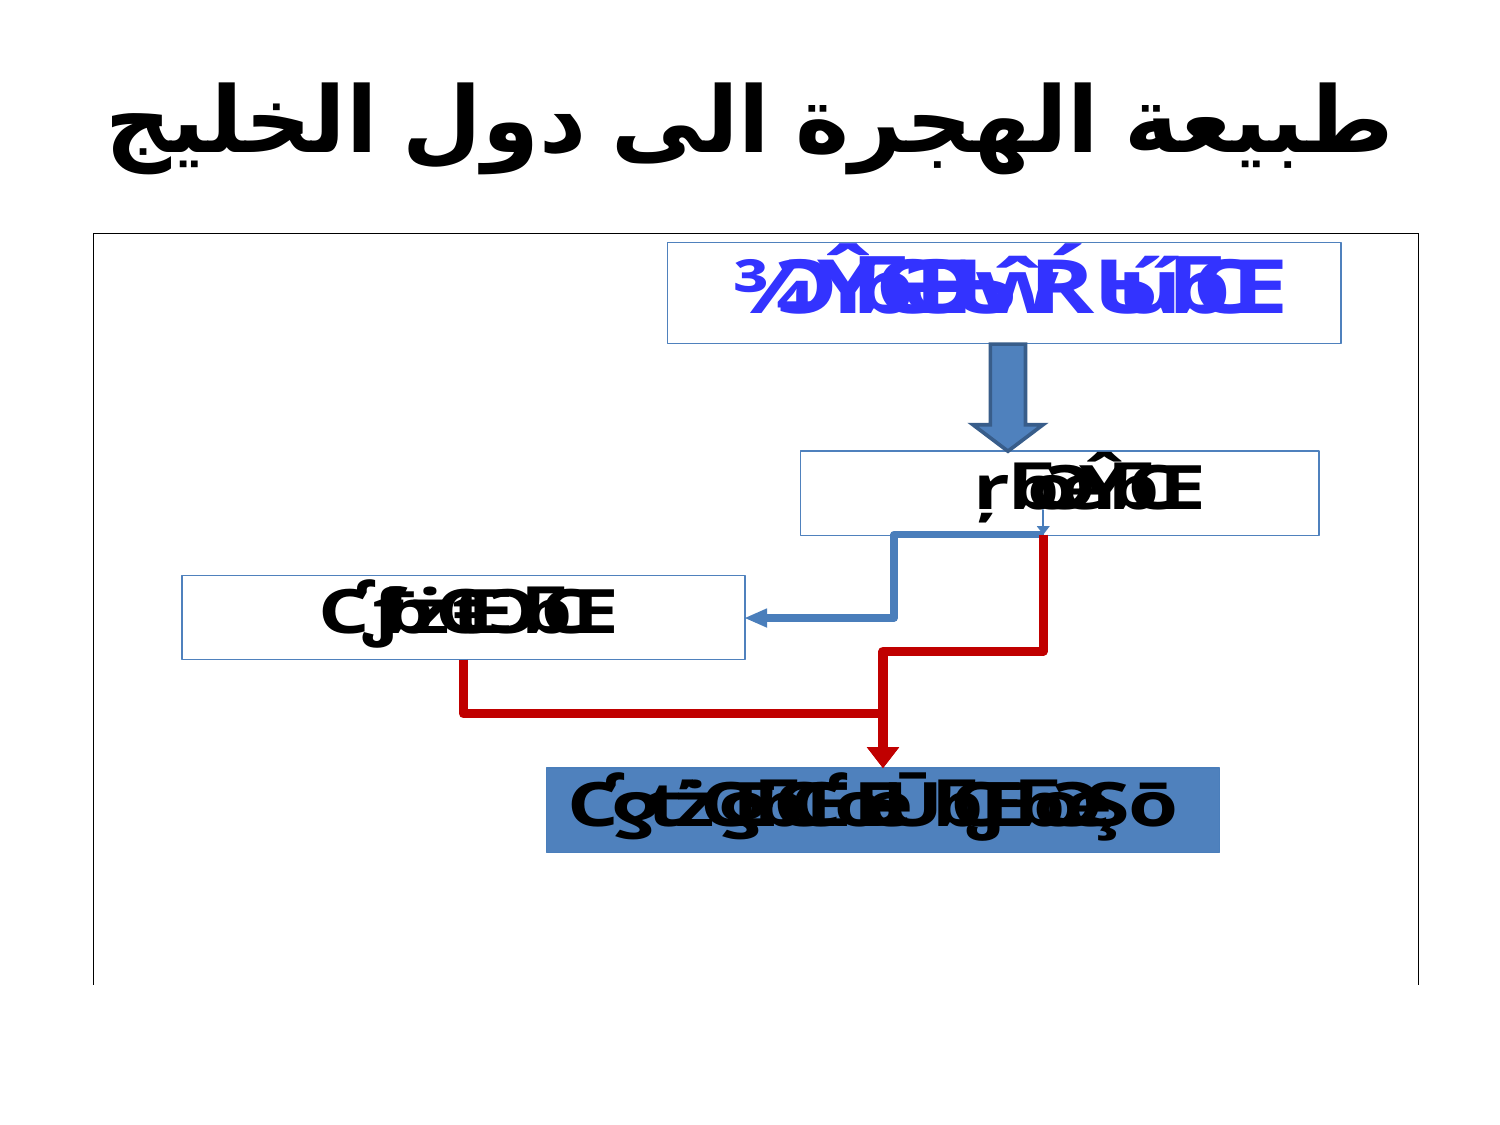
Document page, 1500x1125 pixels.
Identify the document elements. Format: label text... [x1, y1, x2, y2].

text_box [93, 234, 1419, 985]
title طبيعة الهجرة الى دول الخليج [74, 44, 1426, 188]
